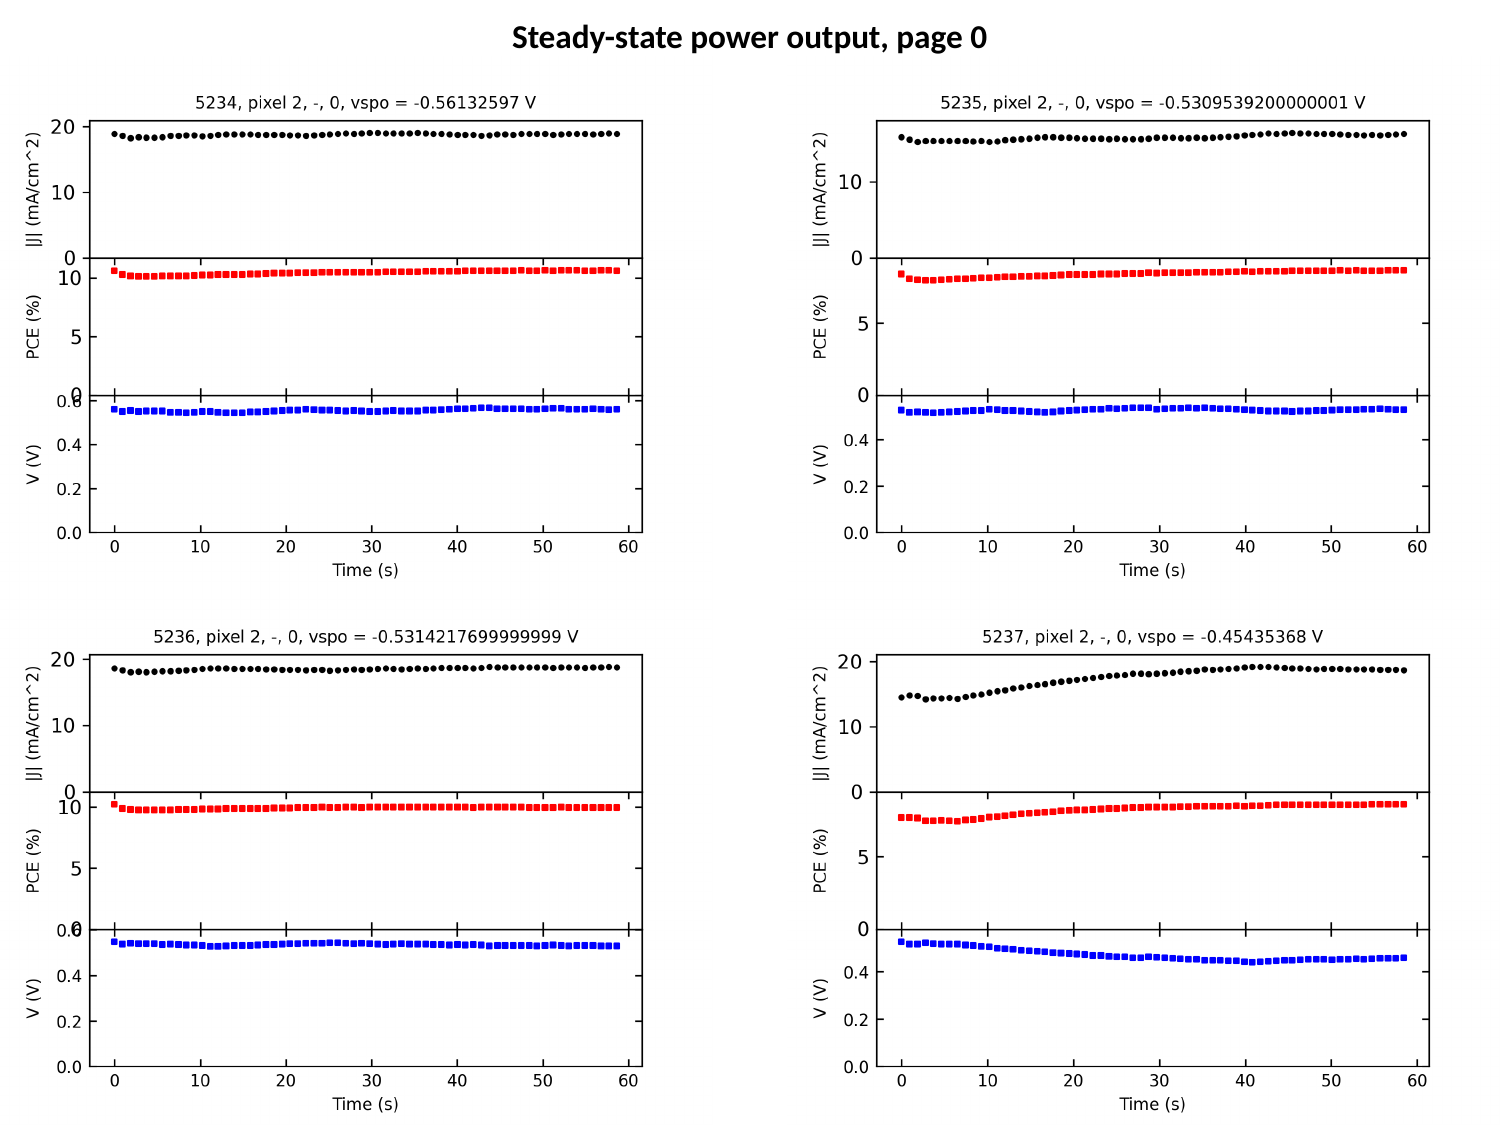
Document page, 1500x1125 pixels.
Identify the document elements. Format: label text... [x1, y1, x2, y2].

title Steady-state power output, page 0 [0, 0, 1500, 75]
picture [0, 56, 713, 1125]
picture [787, 56, 1500, 1125]
